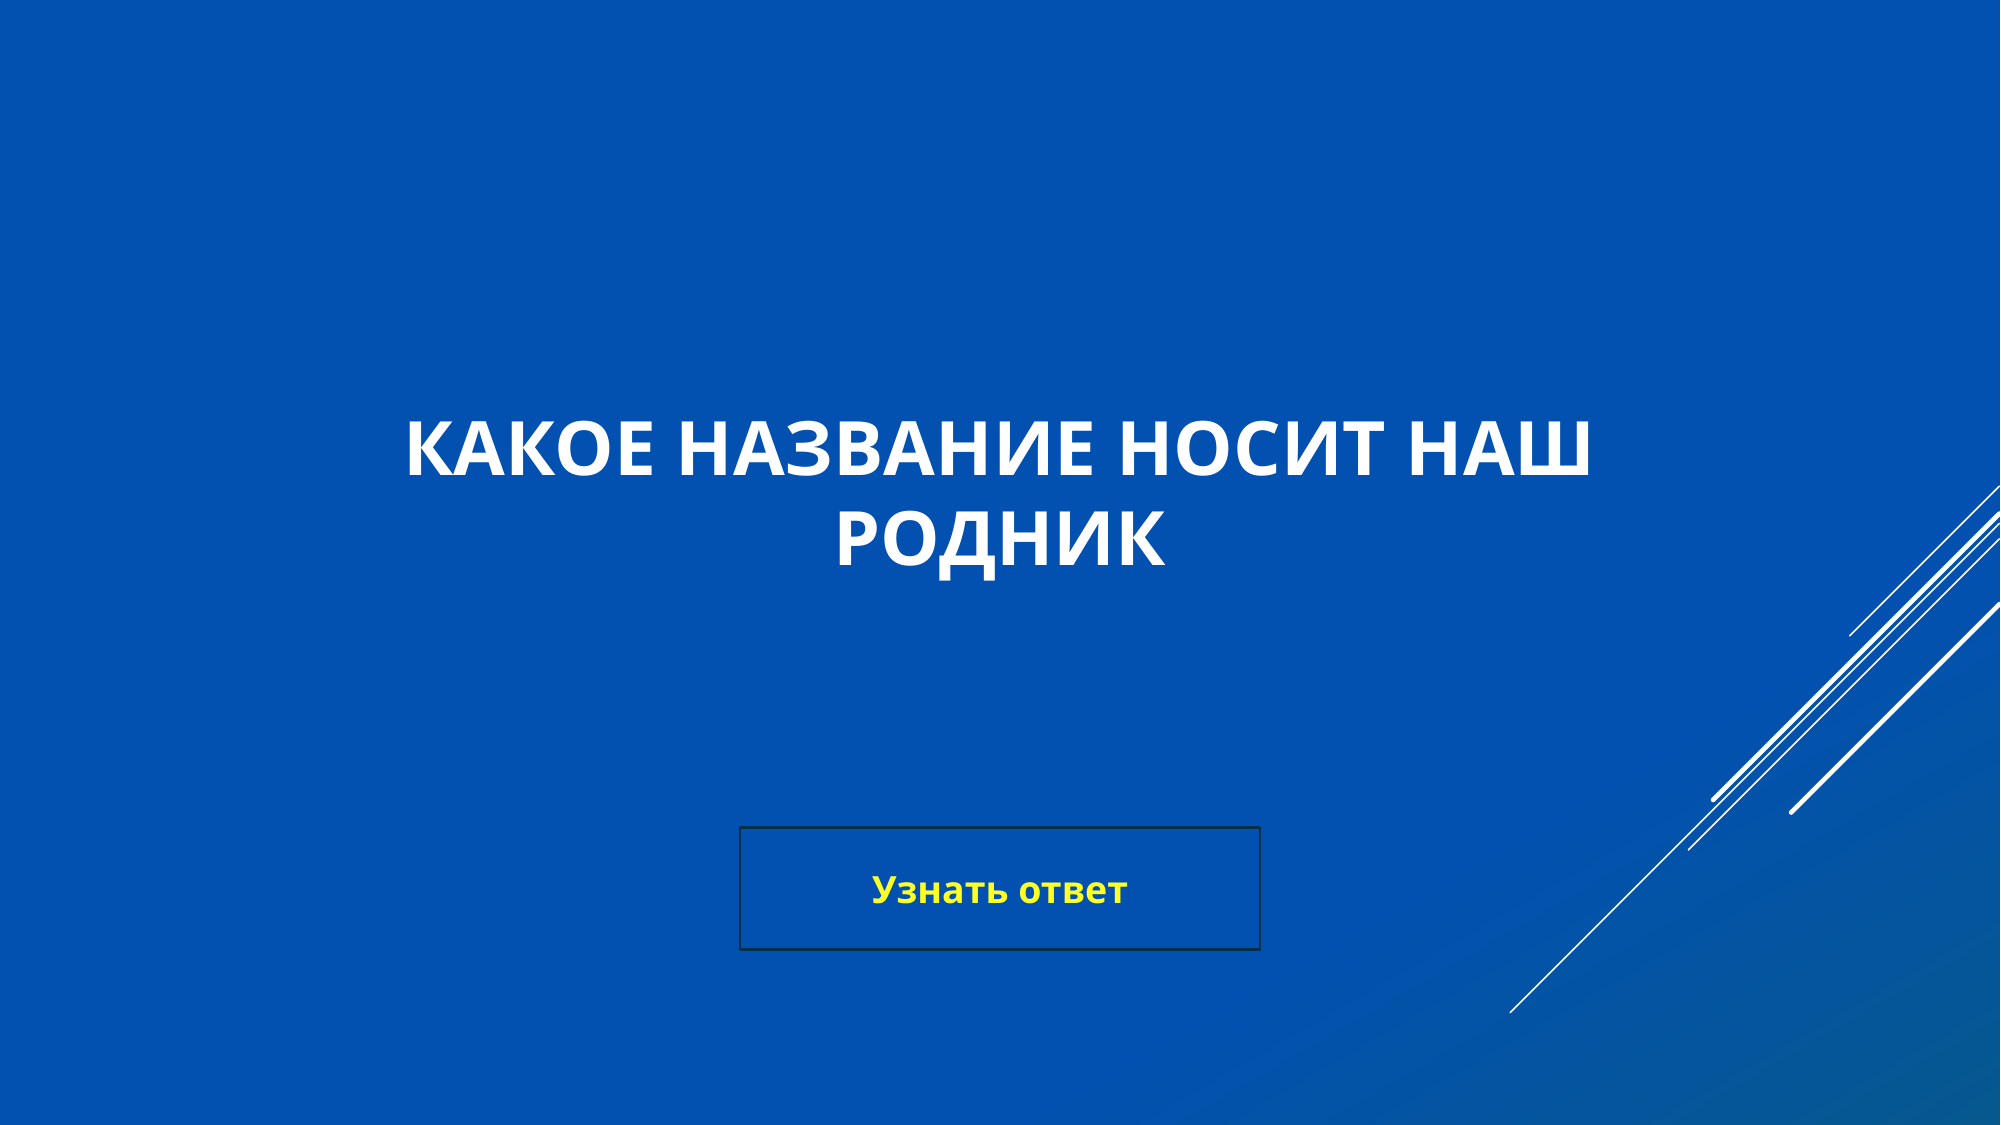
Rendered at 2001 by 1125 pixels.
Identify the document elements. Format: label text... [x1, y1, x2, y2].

title Какое название носит наш родник [300, 366, 1700, 614]
